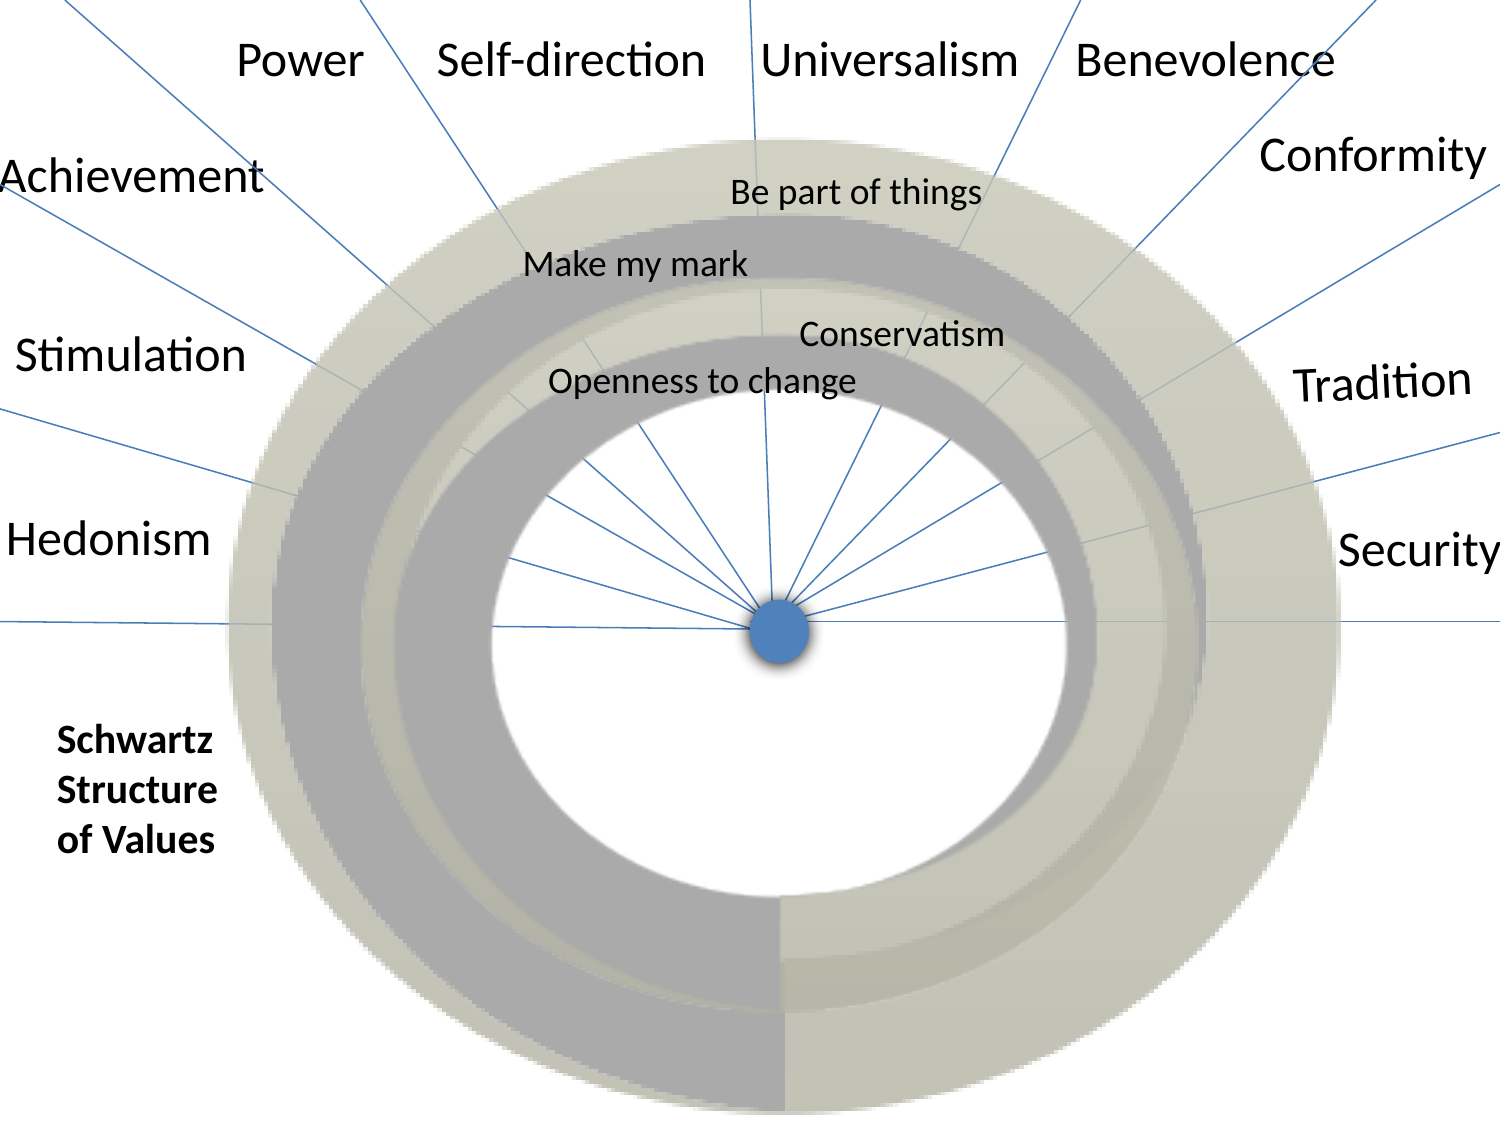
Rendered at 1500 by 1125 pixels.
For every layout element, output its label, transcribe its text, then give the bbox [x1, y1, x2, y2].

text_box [0, 408, 220, 620]
picture [225, 136, 1341, 1116]
text_box Achievement [0, 134, 59, 182]
text_box Conformity [1381, 113, 1500, 183]
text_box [779, 0, 1081, 135]
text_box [769, 0, 777, 135]
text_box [64, 0, 768, 182]
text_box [1083, 0, 1377, 622]
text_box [1379, 184, 1500, 627]
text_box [0, 621, 220, 630]
text_box Schwartz Structure of Values [42, 704, 220, 869]
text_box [0, 184, 220, 407]
